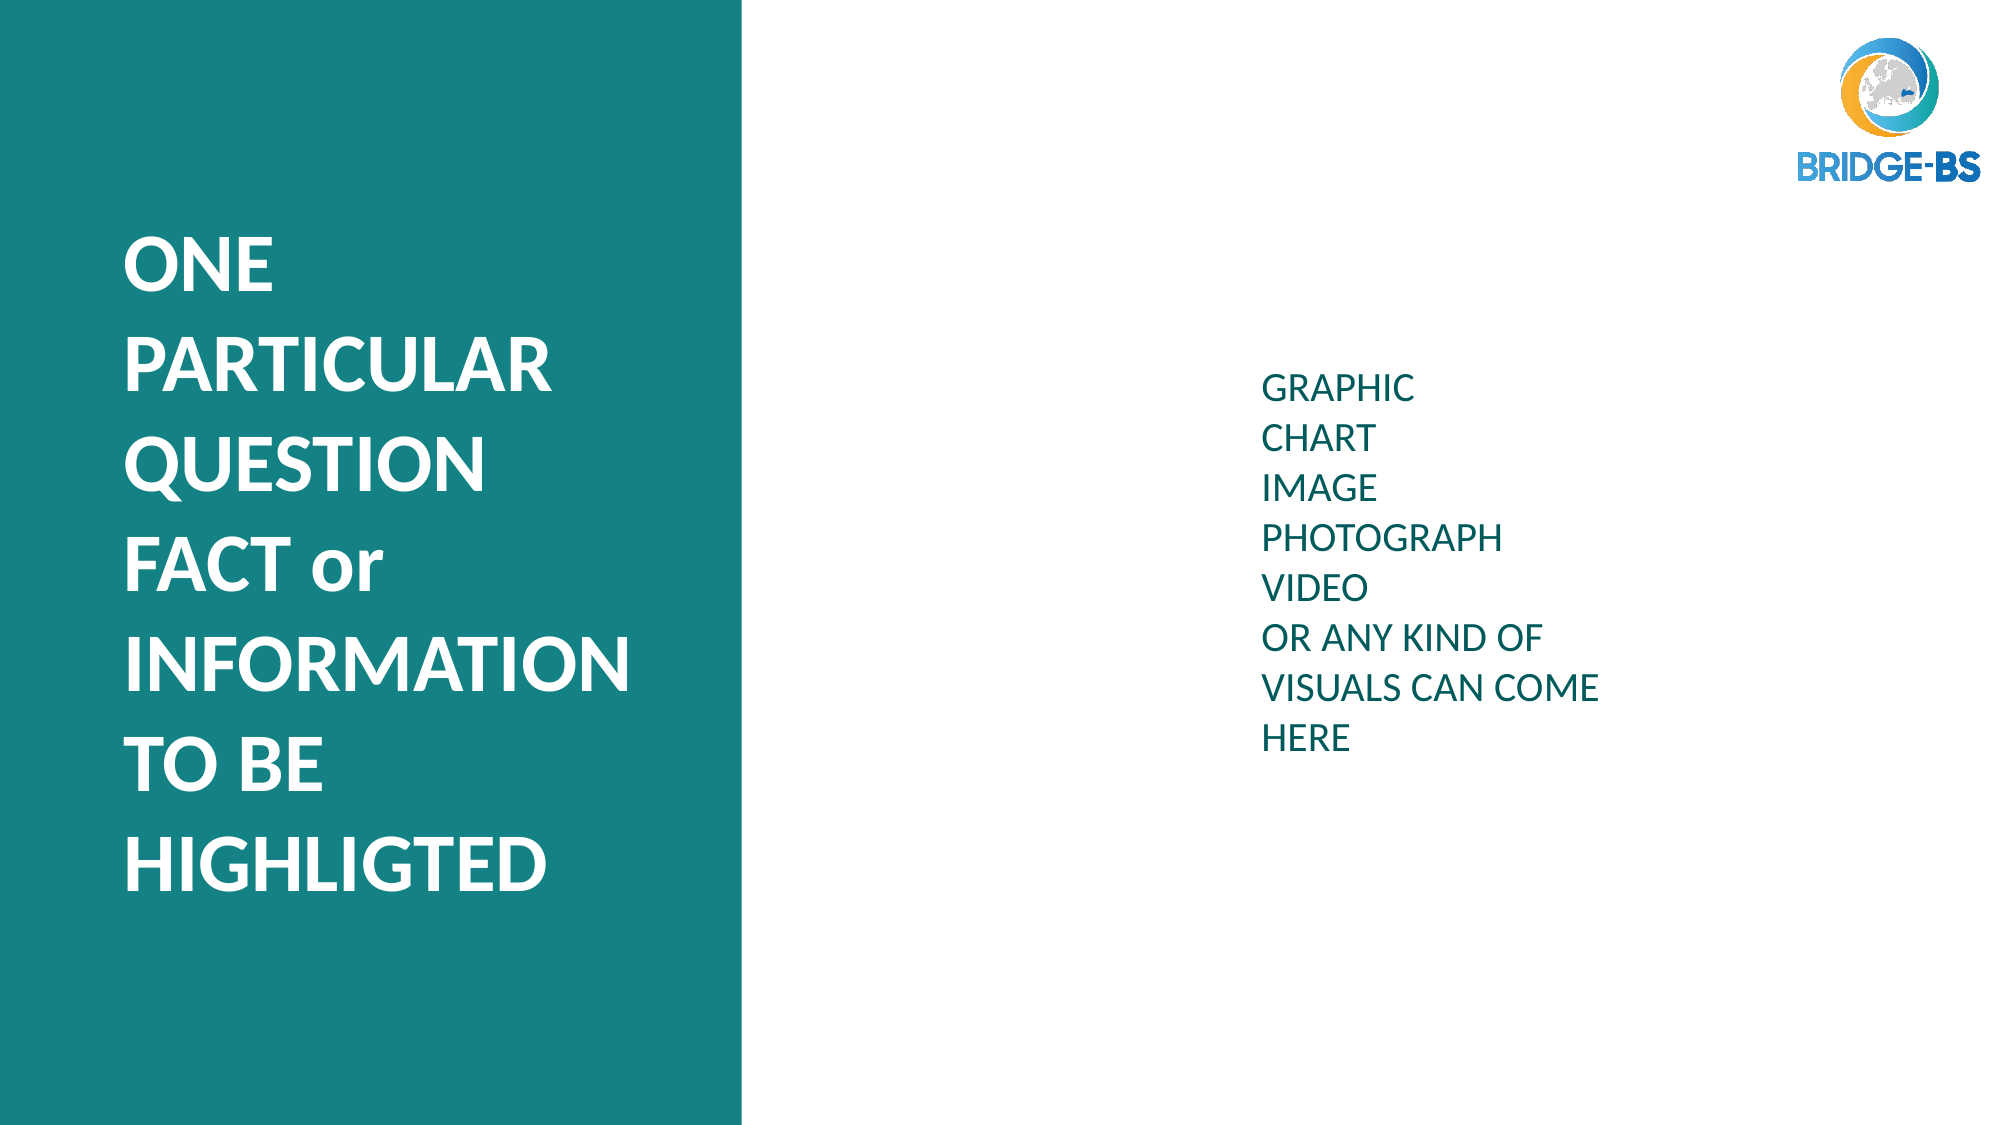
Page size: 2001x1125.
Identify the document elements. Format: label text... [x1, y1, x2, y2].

text_box GRAPHIC CHART IMAGE PHOTOGRAPH VIDEO OR ANY KIND OF VISUALS CAN COME HERE [1246, 352, 1660, 768]
picture [1684, 0, 2001, 261]
text_box ONE PARTICULAR QUESTION FACT or INFORMATION TO BE HIGHLIGTED [108, 200, 708, 1006]
